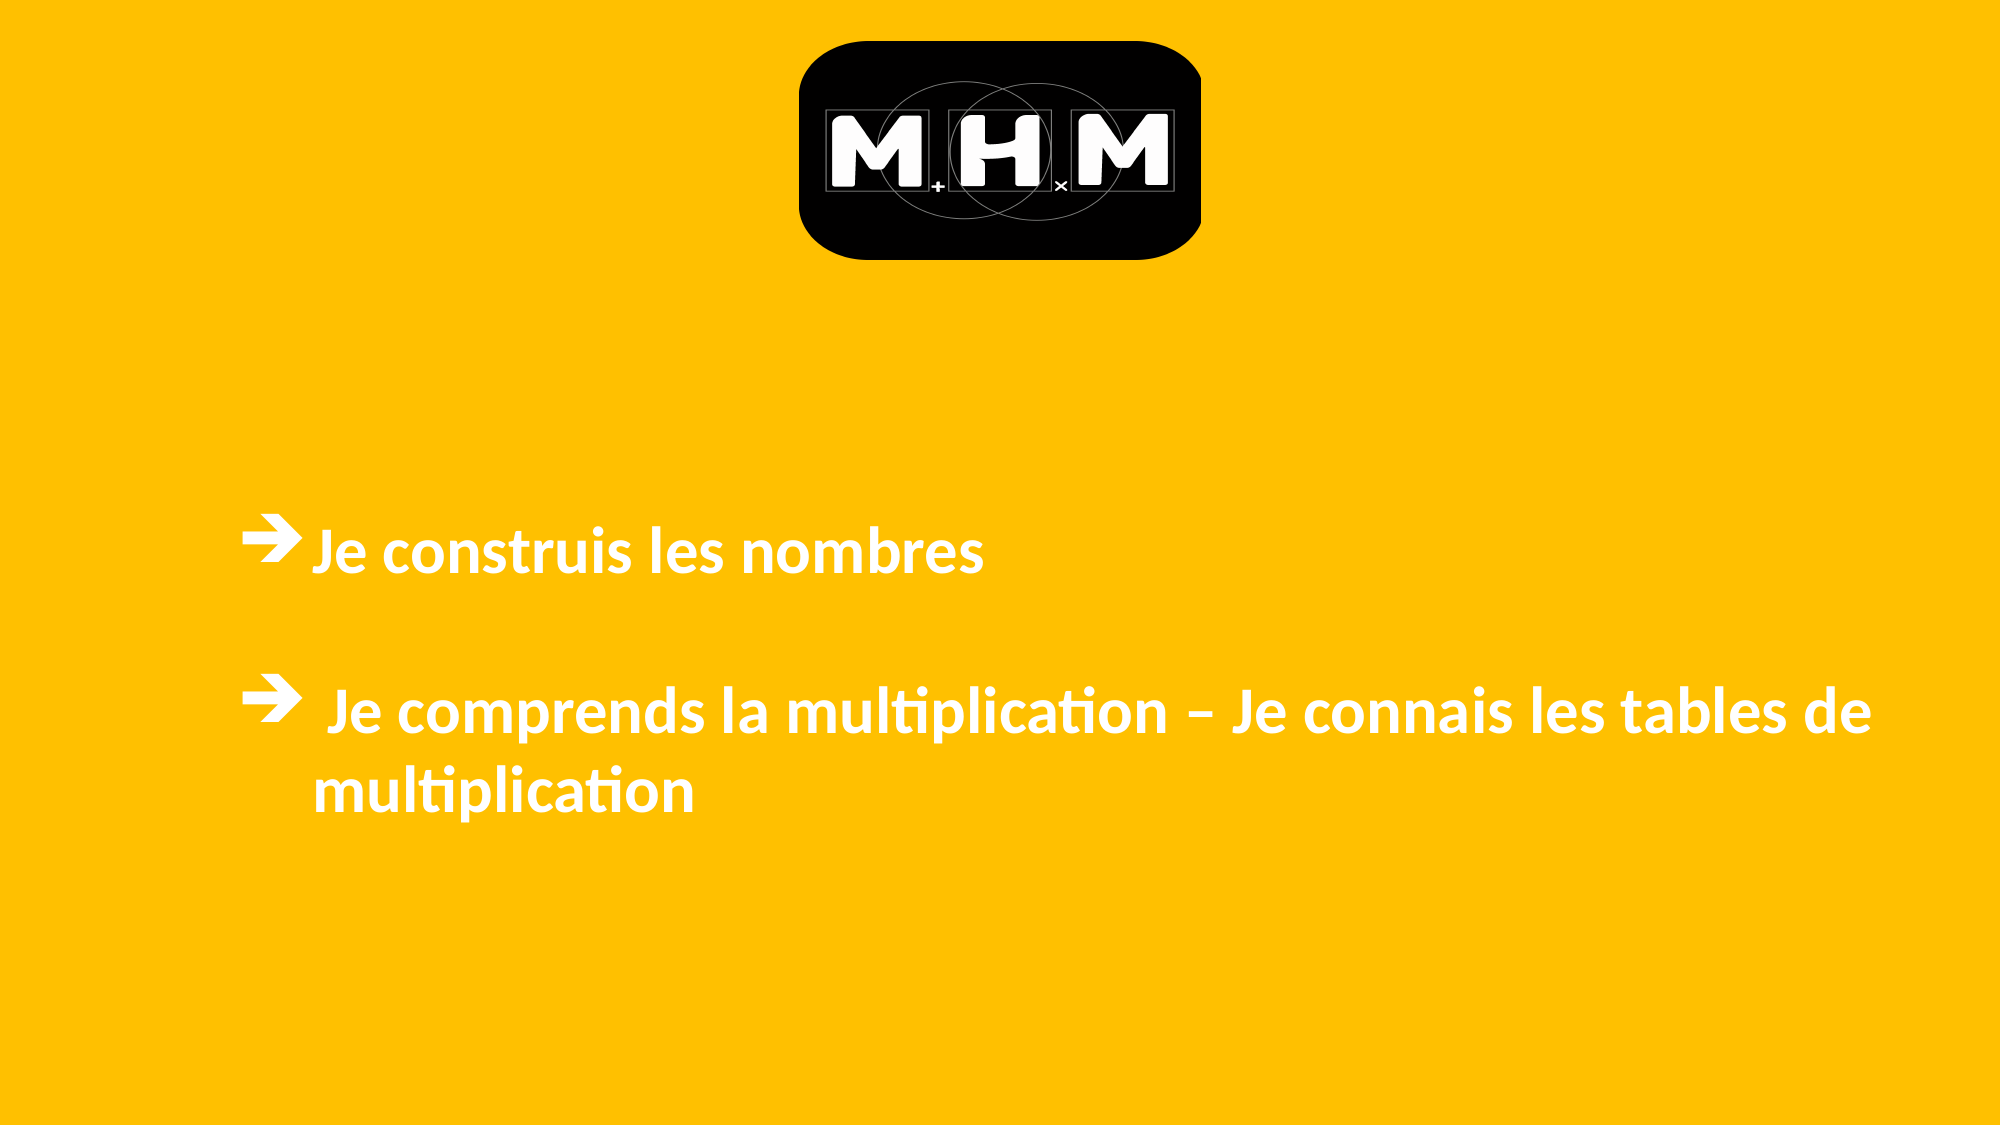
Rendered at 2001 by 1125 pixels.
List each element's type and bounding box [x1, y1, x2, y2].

text_box [0, 0, 2000, 1125]
